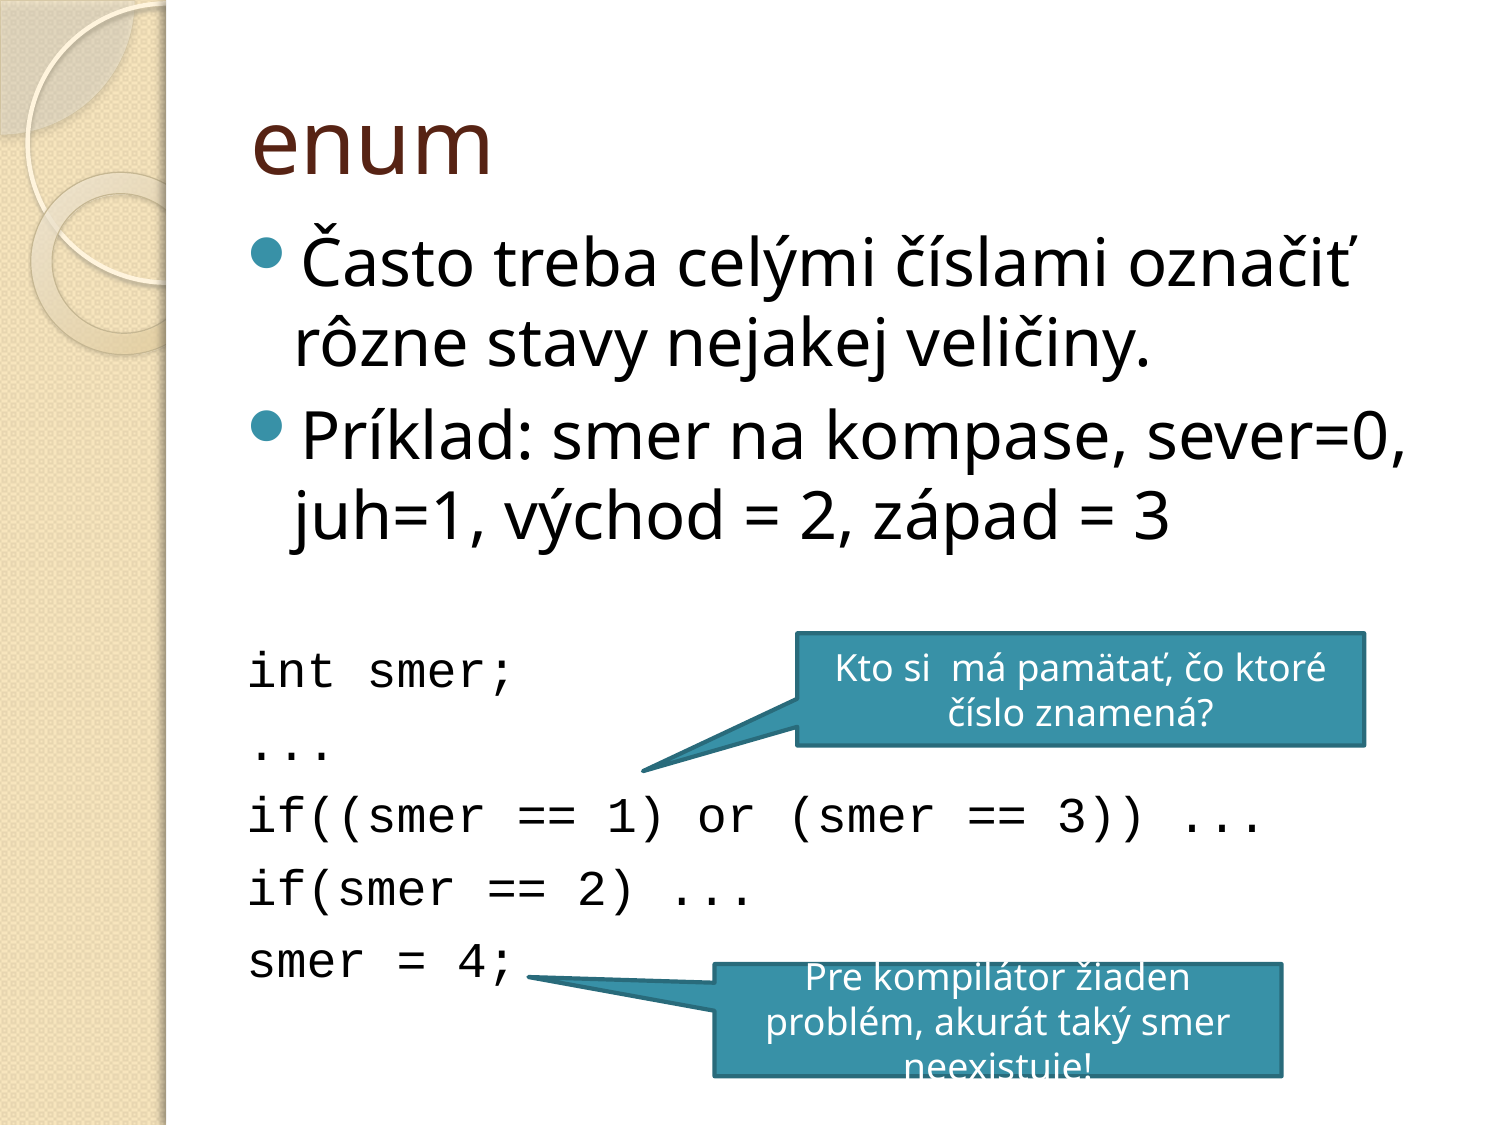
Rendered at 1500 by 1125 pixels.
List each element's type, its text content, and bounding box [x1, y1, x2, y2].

text_box Pre kompilátor žiaden problém, akurát taký smer neexistuje! [526, 961, 1284, 1079]
text_box Kto si má pamätať, čo ktoré číslo znamená? [640, 631, 1367, 774]
title enum [235, 45, 1466, 212]
list Často treba celými číslami označiť rôzne stavy nejakej veličiny. Príklad: smer na kompase, sever=0, juh=1, východ = 2, západ = 3 int smer; ... if((smer == 1) or (smer == 3)) ... if(smer == 2) ... smer = 4; [218, 212, 1500, 1100]
